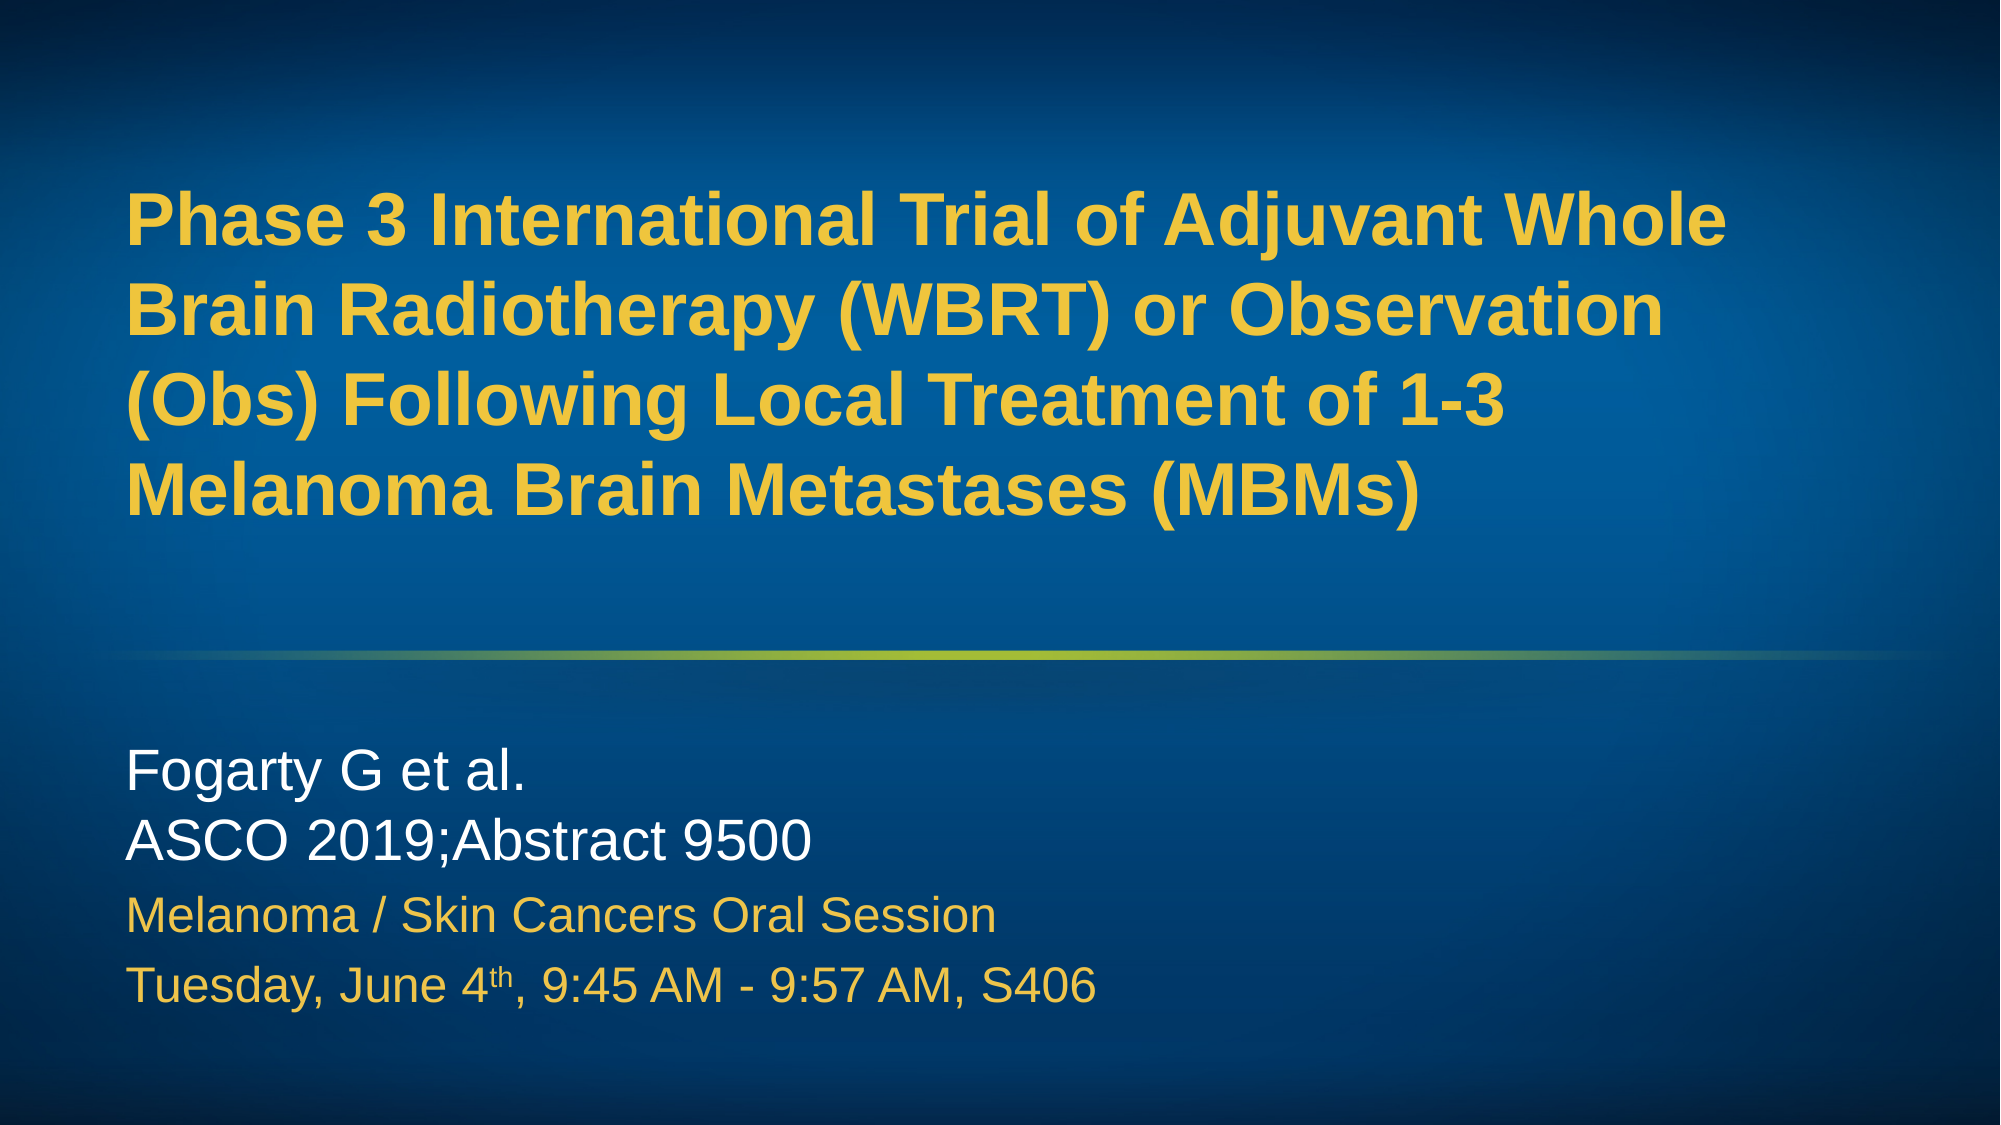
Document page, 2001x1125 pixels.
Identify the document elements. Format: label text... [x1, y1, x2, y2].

title Phase 3 International Trial of Adjuvant Whole Brain Radiotherapy (WBRT) or Observation (Obs) Following Local Treatment of 1-3 Melanoma Brain Metastases (MBMs) [110, 75, 1850, 625]
subtitle Fogarty G et al. ASCO 2019;Abstract 9500 Melanoma / Skin Cancers Oral Session Tuesday, June 4th, 9:45 AM - 9:57 AM, S406 [110, 725, 1890, 1013]
picture [0, 0, 2000, 1125]
